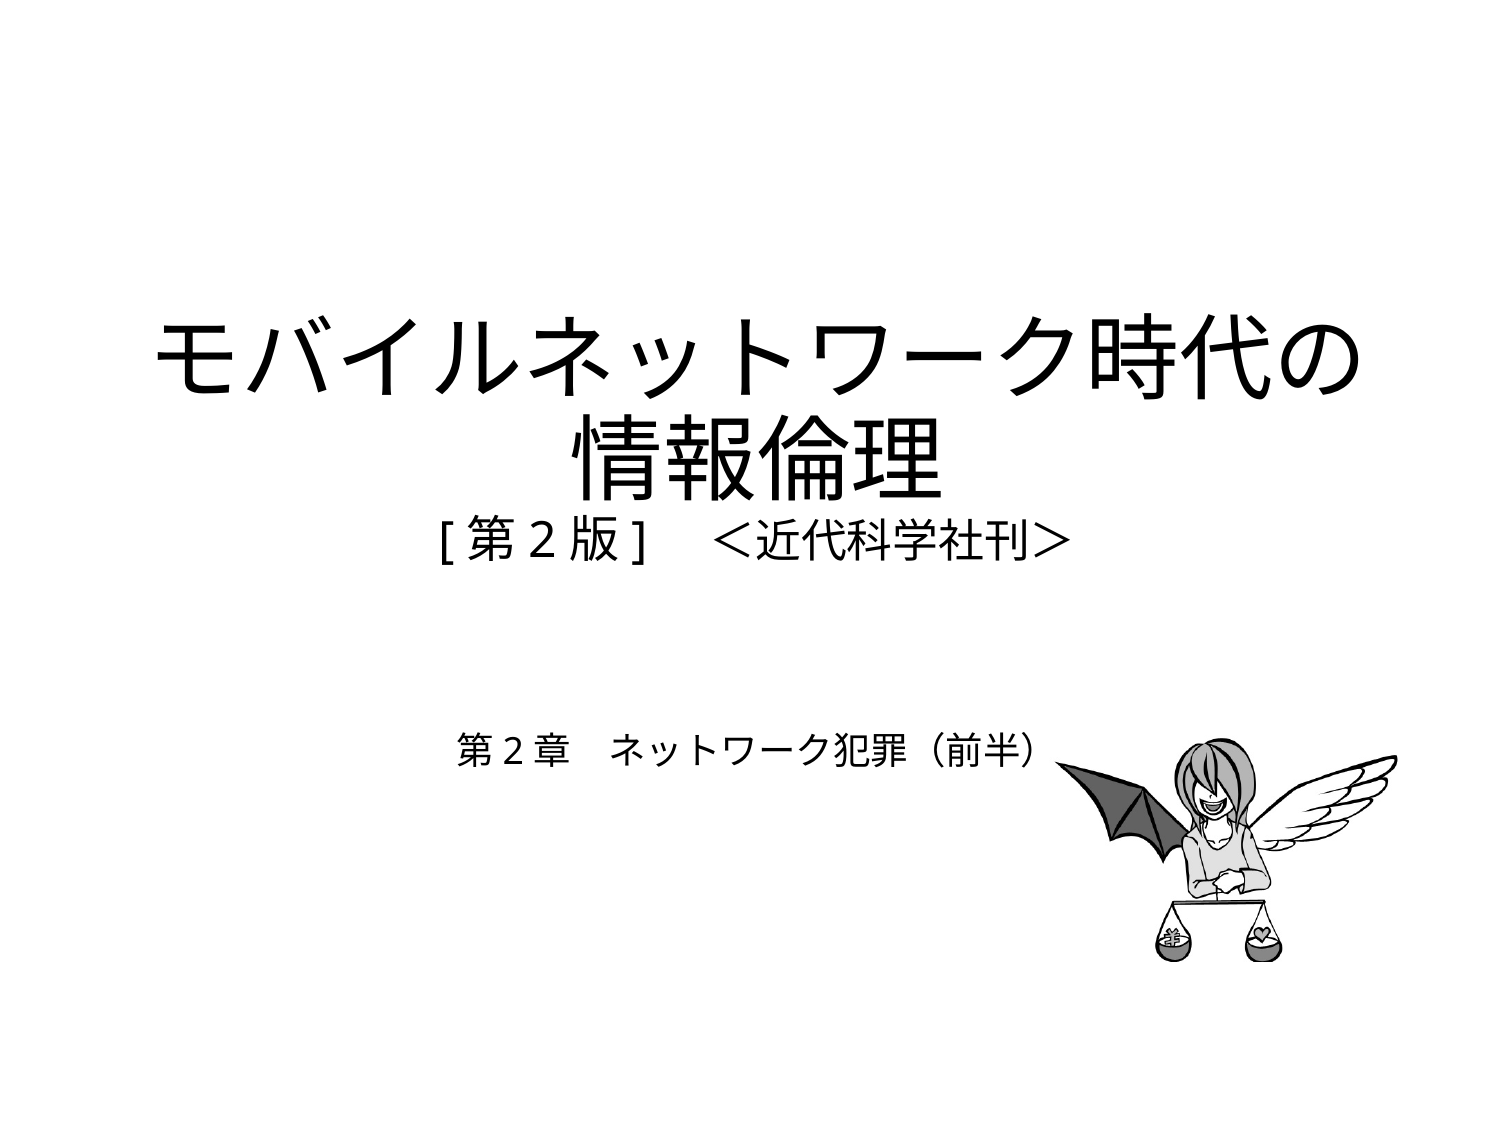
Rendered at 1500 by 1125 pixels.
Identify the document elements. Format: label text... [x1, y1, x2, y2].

title モバイルネットワーク時代の情報倫理 [第2版] ＜近代科学社刊＞ [112, 184, 1402, 576]
subtitle 第2章 ネットワーク犯罪（前半） [194, 724, 1320, 812]
picture [1045, 725, 1402, 962]
